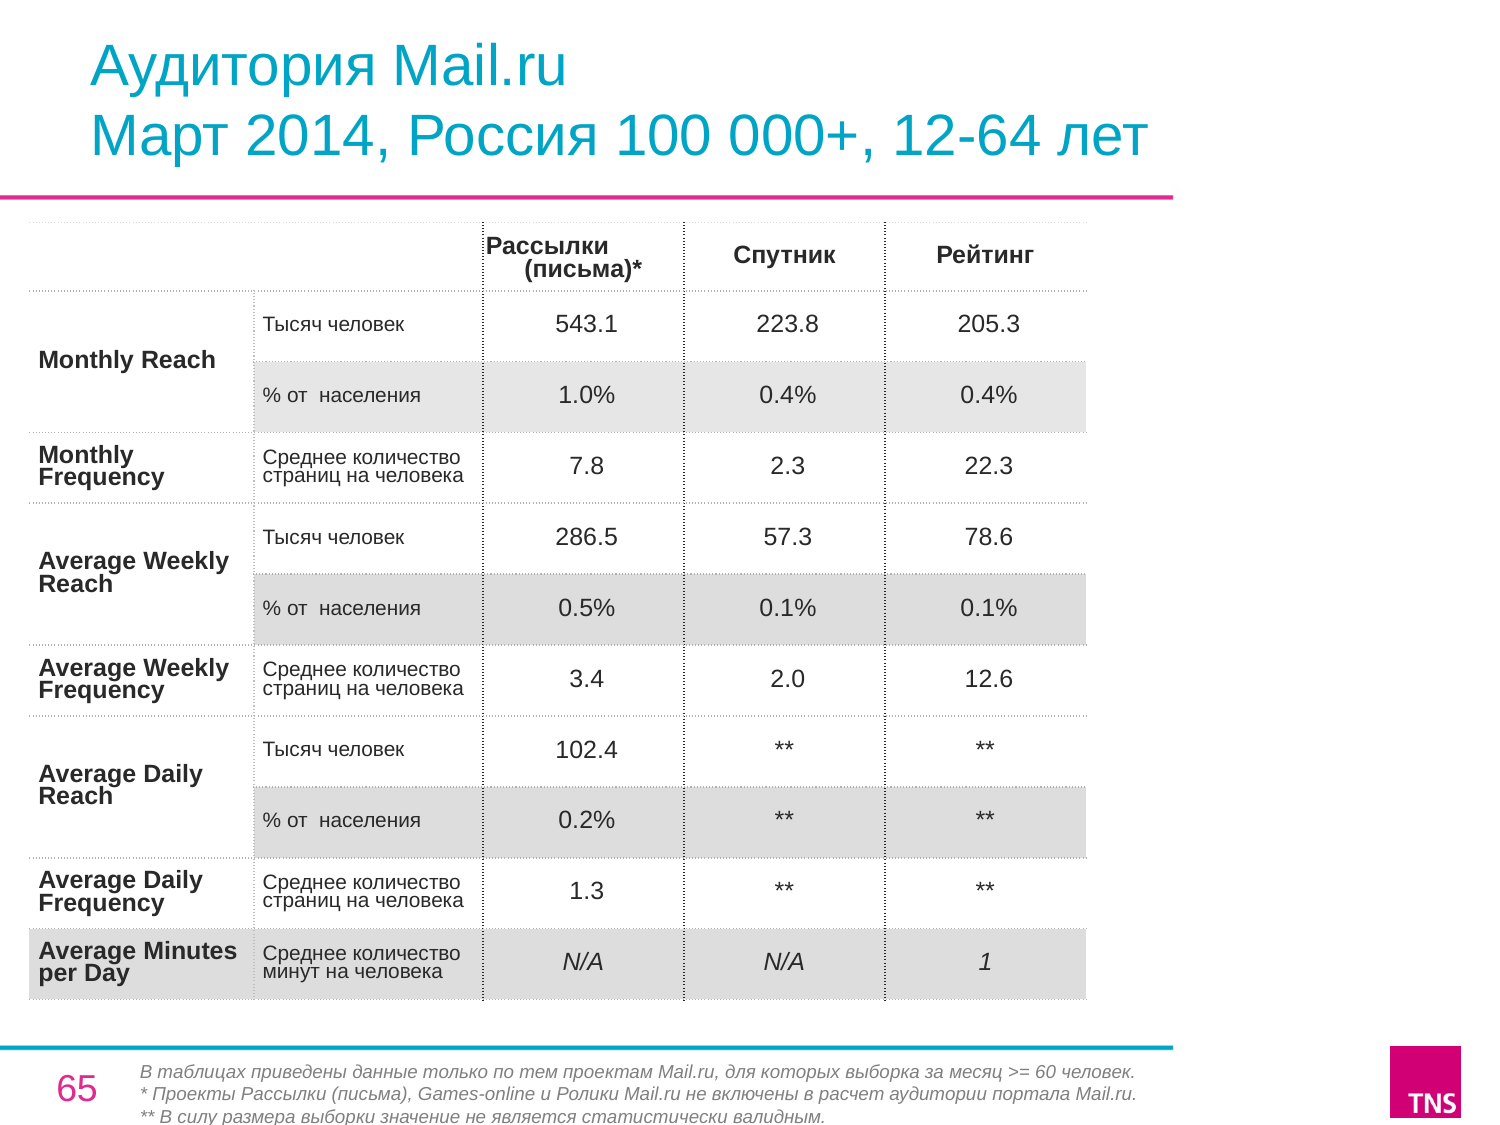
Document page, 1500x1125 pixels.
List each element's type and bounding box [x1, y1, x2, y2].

title [74, 8, 1476, 187]
picture [0, 0, 1500, 1125]
table_cell [29, 291, 1086, 999]
slide_number [40, 1055, 124, 1125]
table_header [29, 223, 1086, 291]
text_box [124, 1052, 1463, 1125]
